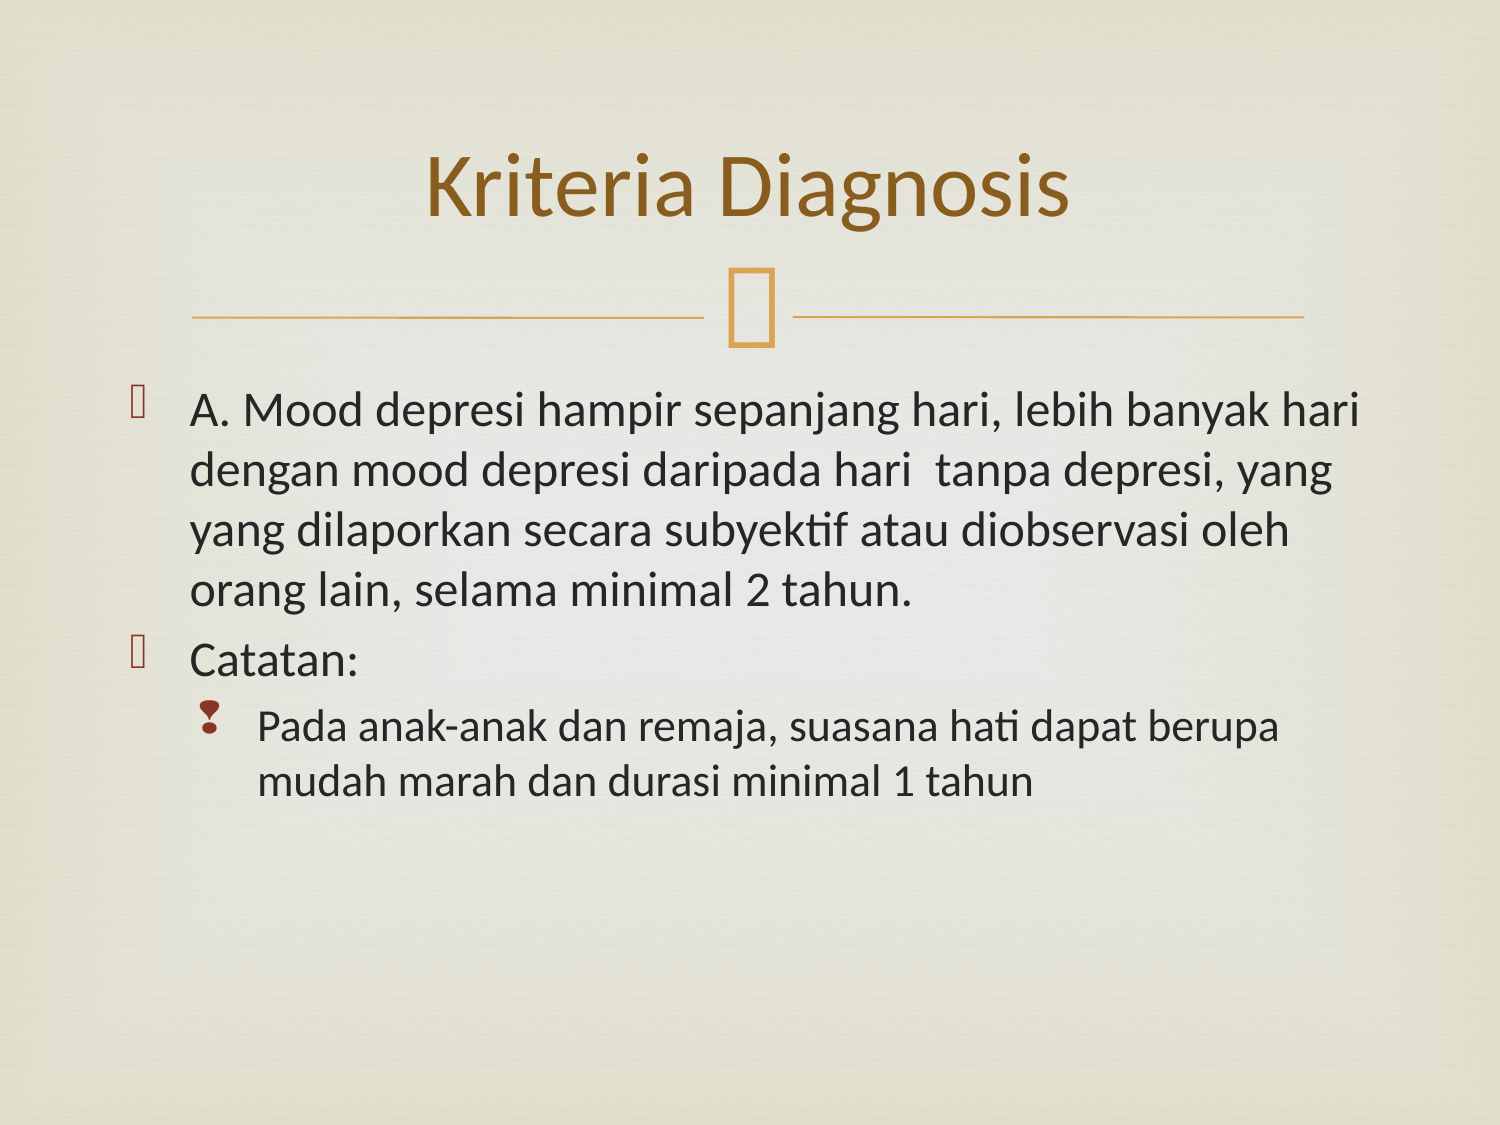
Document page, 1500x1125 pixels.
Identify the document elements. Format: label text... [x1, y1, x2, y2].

list A. Mood depresi hampir sepanjang hari, lebih banyak hari dengan mood depresi daripada hari tanpa depresi, yang yang dilaporkan secara subyektif atau diobservasi oleh orang lain, selama minimal 2 tahun. Catatan: Pada anak-anak dan remaja, suasana hati dapat berupa mudah marah dan durasi minimal 1 tahun [114, 368, 1386, 1125]
title Kriteria Diagnosis [112, 93, 1386, 267]
